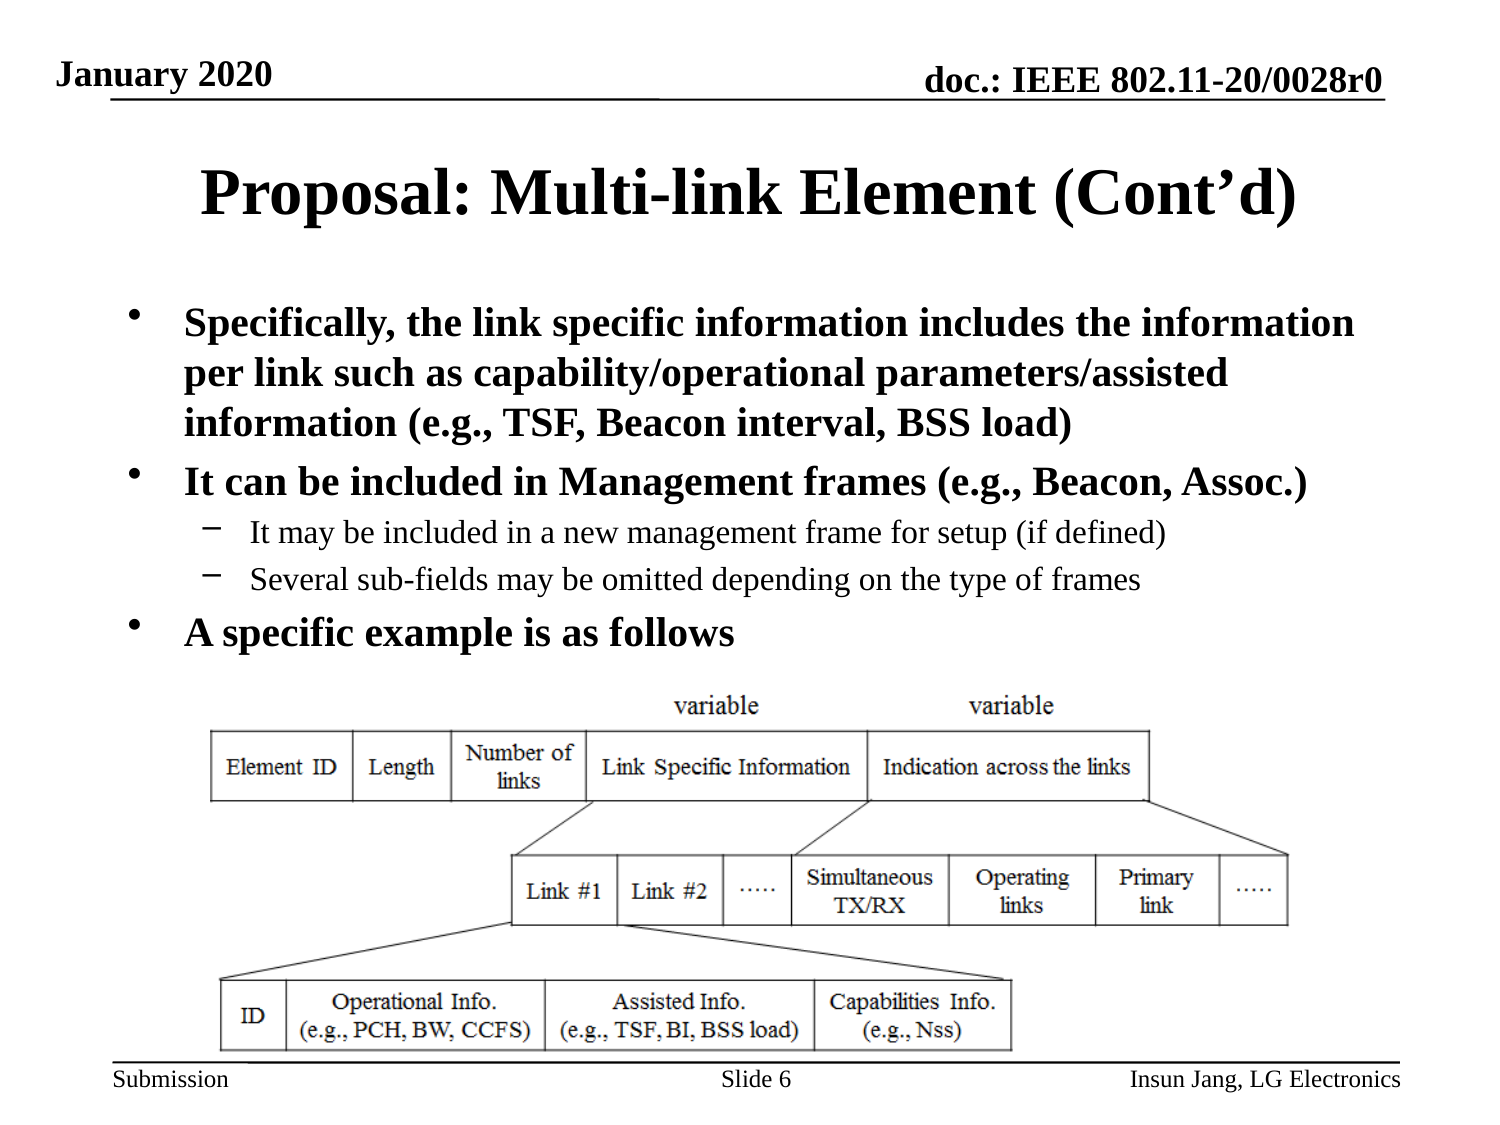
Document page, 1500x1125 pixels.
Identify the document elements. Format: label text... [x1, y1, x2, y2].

footer Insun Jang, LG Electronics [1125, 1061, 1402, 1093]
list Specifically, the link specific information includes the information per link such as capability/operational parameters/assisted information (e.g., TSF, Beacon interval, BSS load) It can be included in Management frames (e.g., Beacon, Assoc.) It may be included in a new management frame for setup (if defined) Several sub-fields may be omitted depending on the type of frames A specific example is as follows [112, 287, 1388, 1000]
title Proposal: Multi-link Element (Cont’d) [112, 112, 1388, 263]
picture [210, 680, 1290, 1059]
slide_number Slide 6 [712, 1067, 800, 1093]
